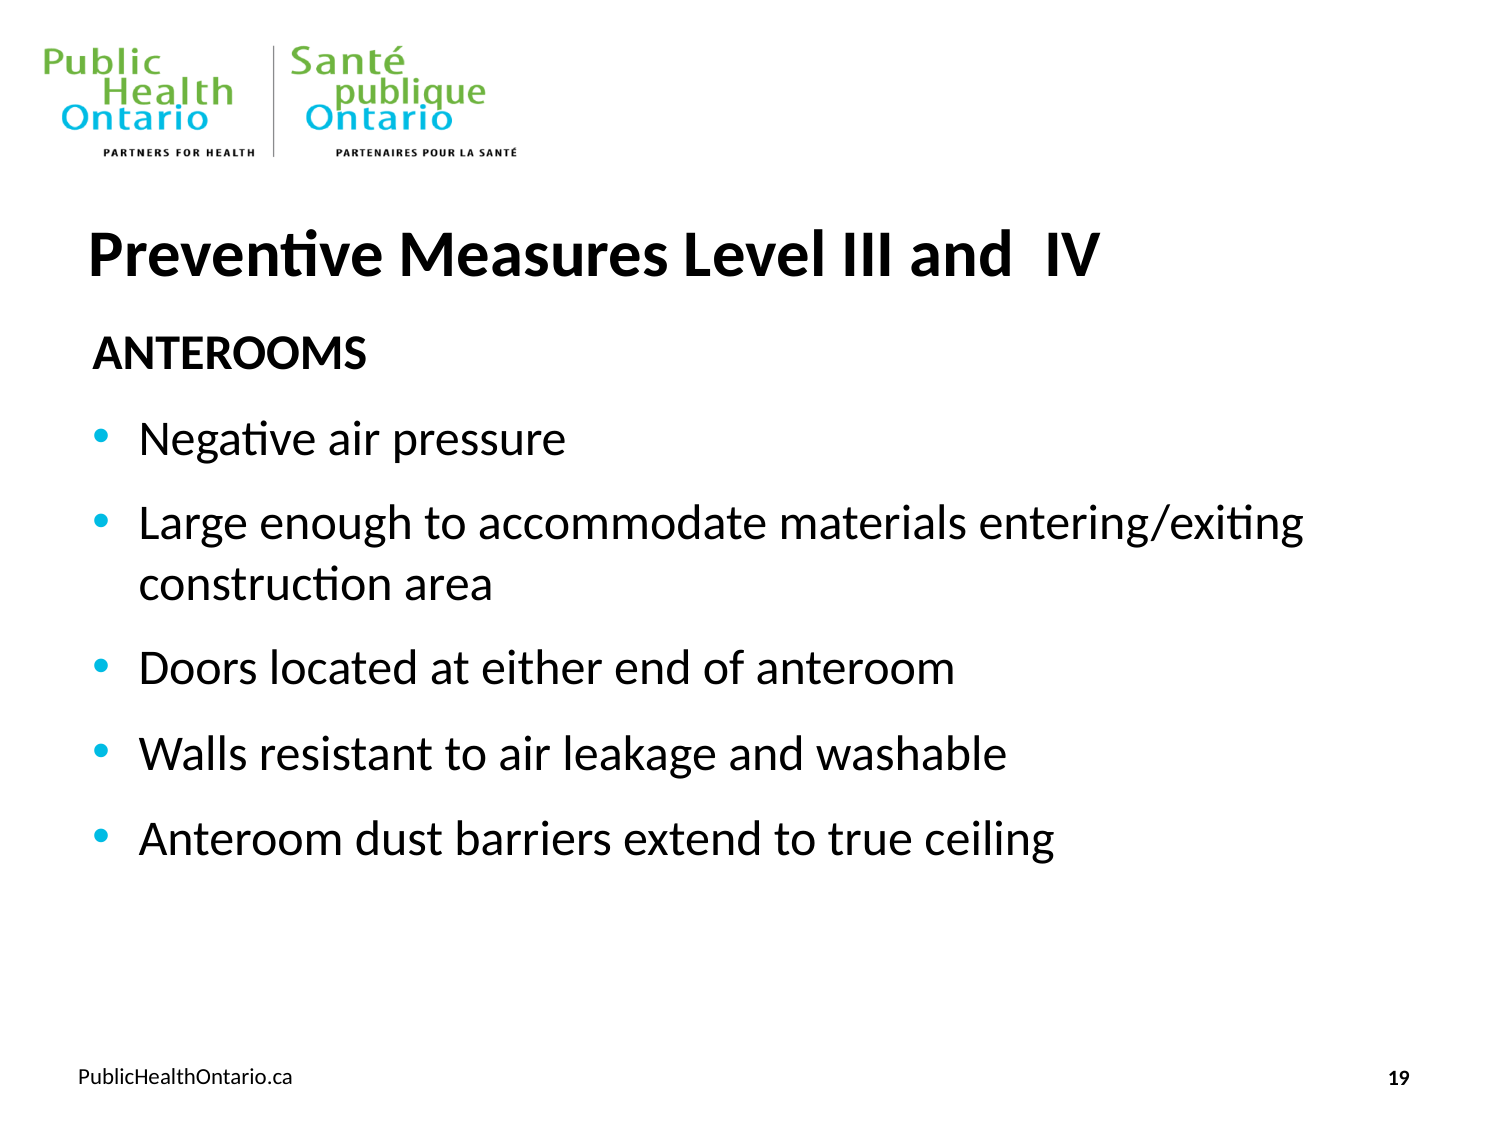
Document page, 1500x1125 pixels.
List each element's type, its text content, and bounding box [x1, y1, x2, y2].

title Preventive Measures Level III and IV [73, 174, 1437, 325]
slide_number 19 [1287, 1057, 1425, 1096]
list Anterooms Negative air pressure Large enough to accommodate materials entering/exiting construction area Doors located at either end of anteroom Walls resistant to air leakage and washable Anteroom dust barriers extend to true ceiling [77, 312, 1390, 975]
picture [37, 37, 525, 165]
